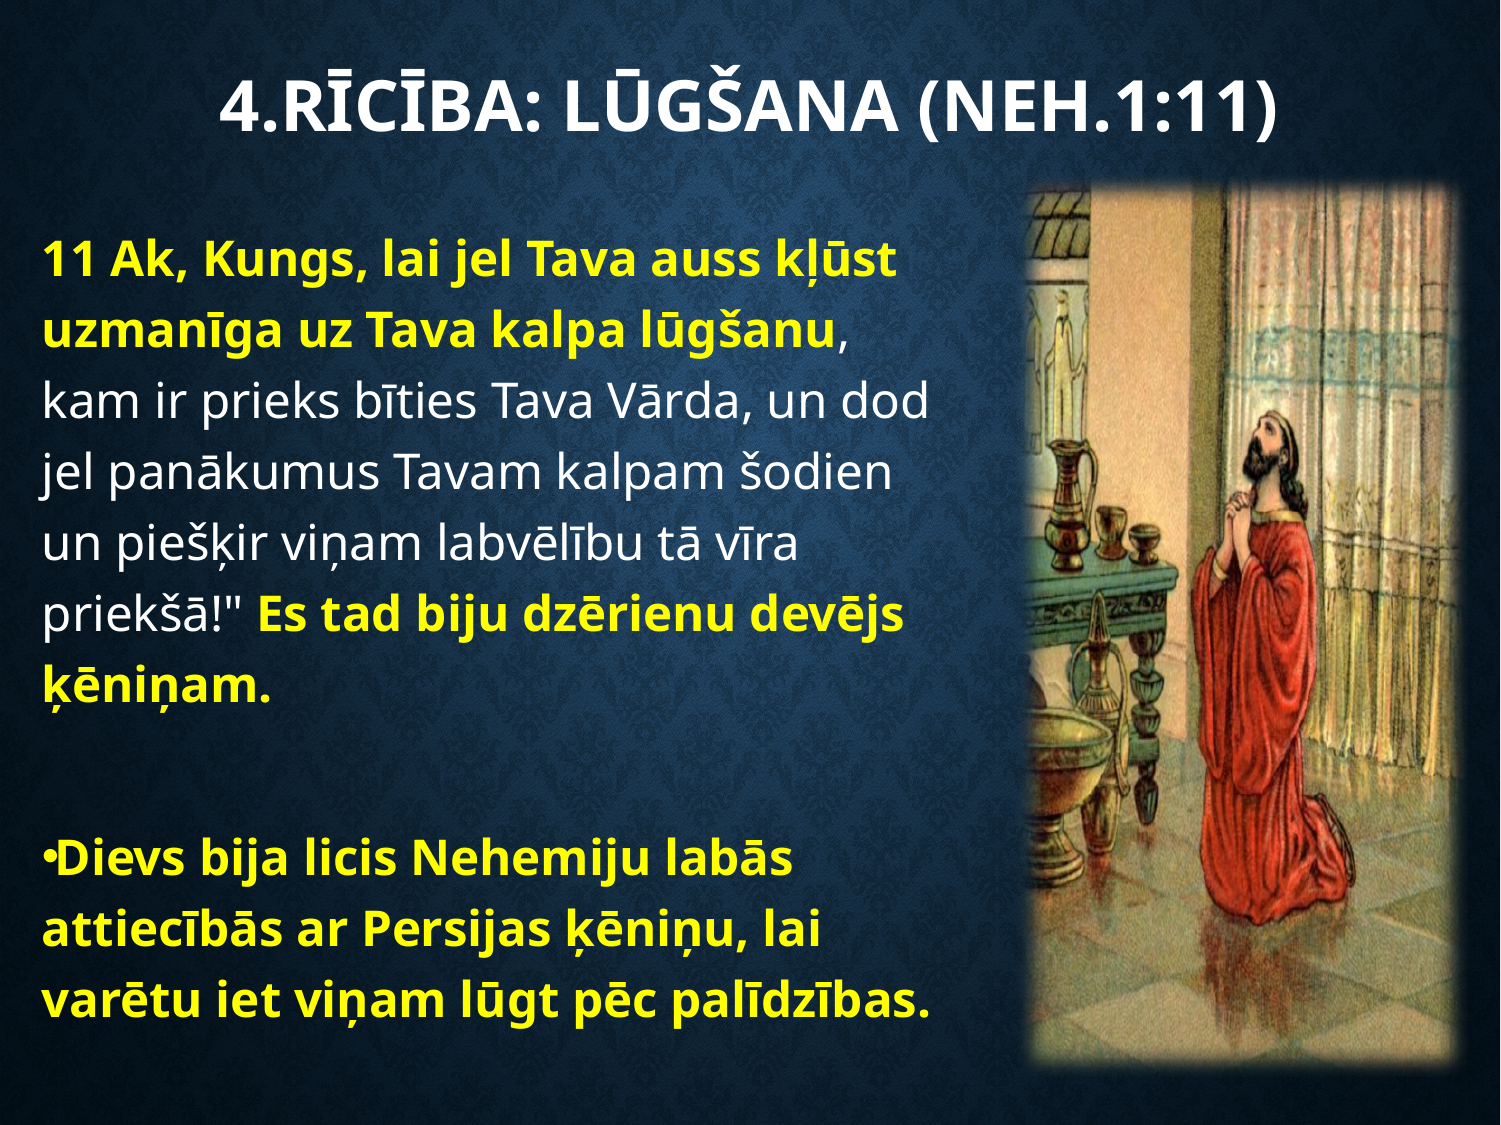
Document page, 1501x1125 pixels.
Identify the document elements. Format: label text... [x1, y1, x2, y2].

picture [1015, 172, 1468, 1078]
title 4.Rīcība: lūgšana (Neh.1:11) [112, 0, 1387, 218]
list 11 Ak, Kungs, lai jel Tava auss kļūst uzmanīga uz Tava kalpa lūgšanu, kam ir prieks bīties Tava Vārda, un dod jel panākumus Tavam kalpam šodien un piešķir viņam labvēlību tā vīra priekšā!" Es tad biju dzērienu devējs ķēniņam. Dievs bija licis Nehemiju labās attiecībās ar Persijas ķēniņu, lai varētu iet viņam lūgt pēc palīdzības. [26, 207, 953, 1068]
